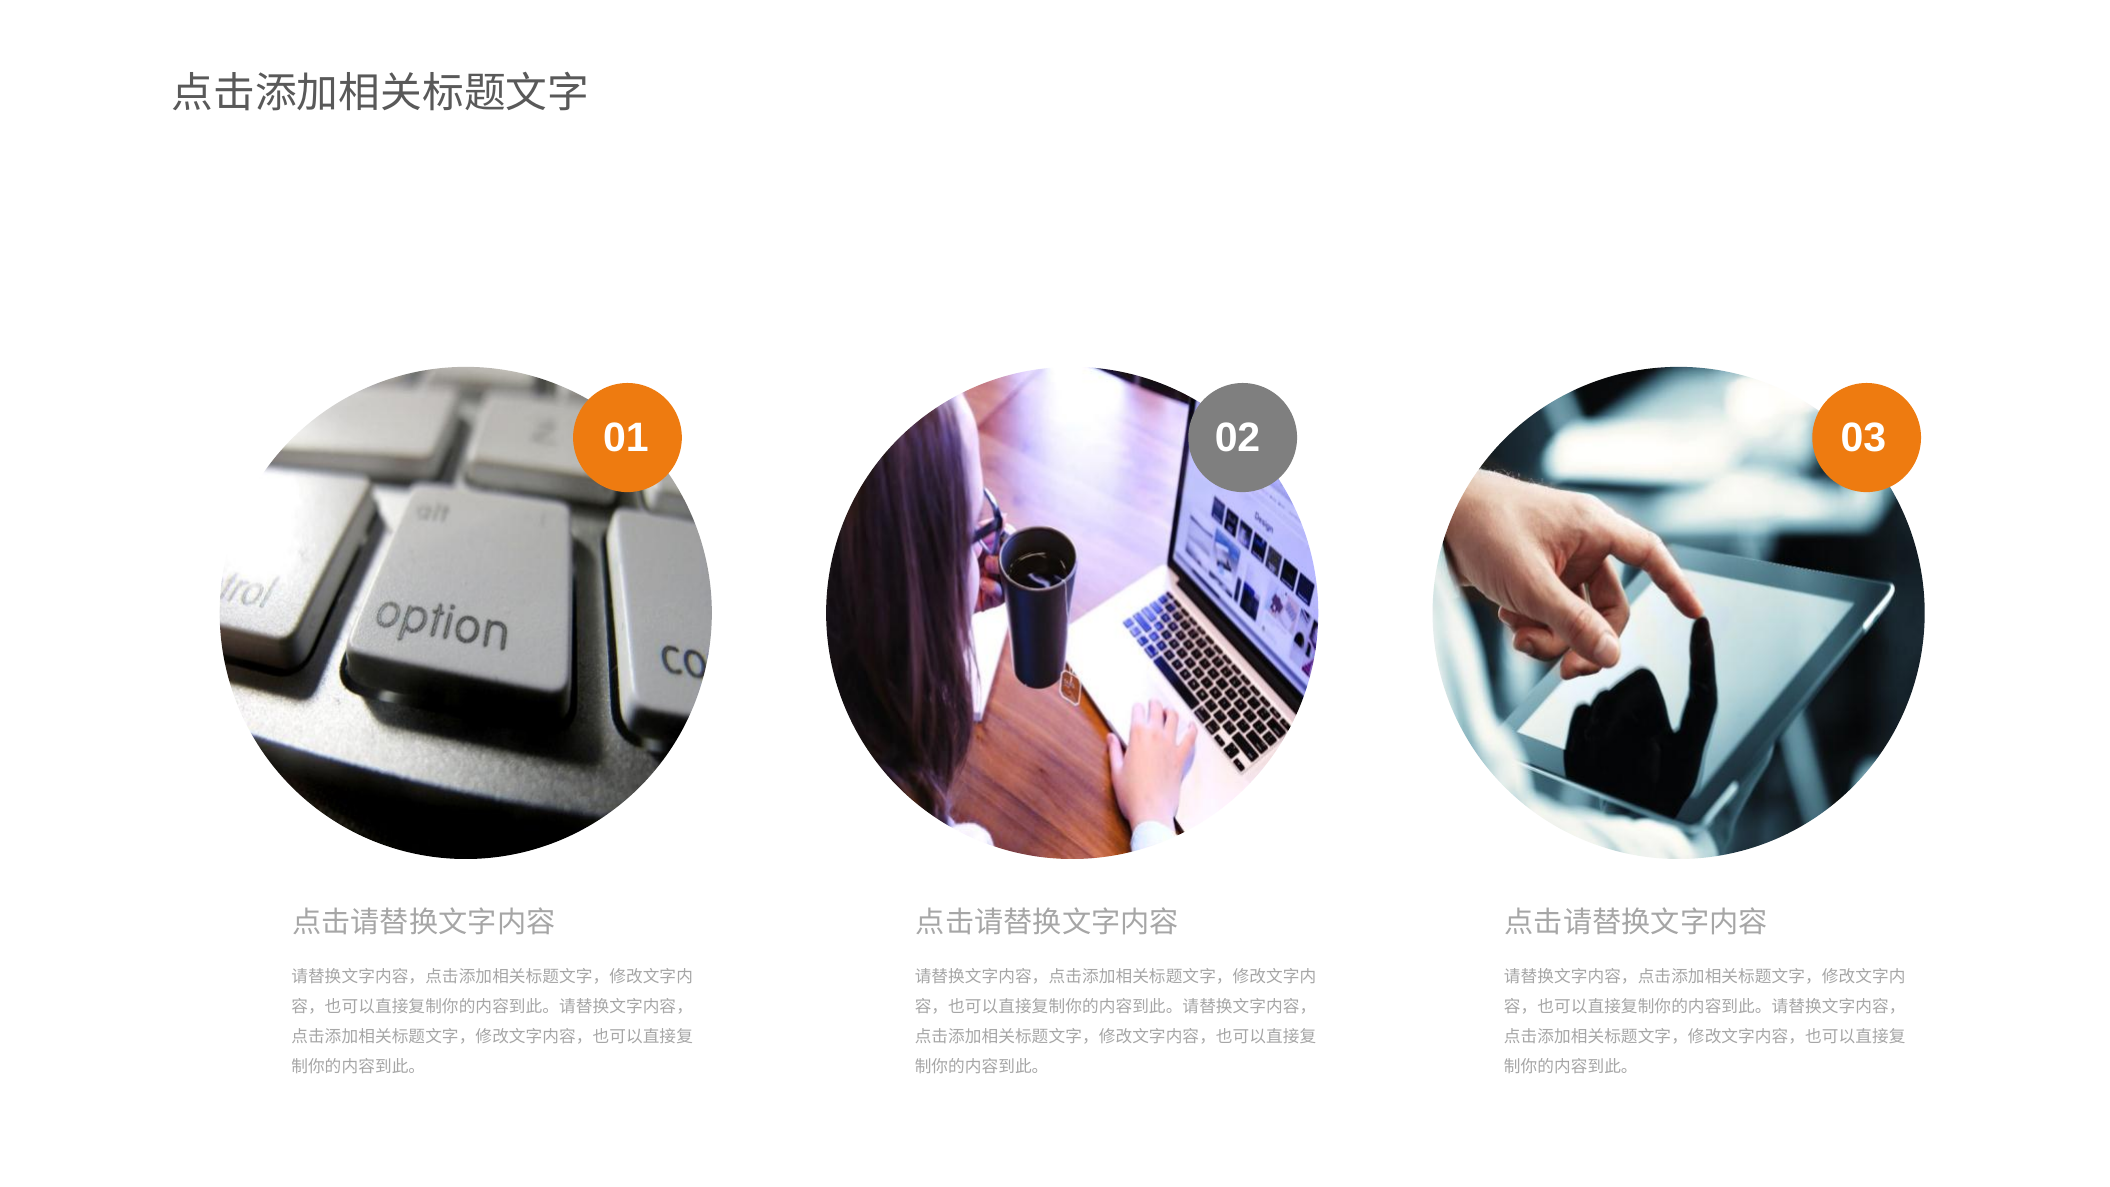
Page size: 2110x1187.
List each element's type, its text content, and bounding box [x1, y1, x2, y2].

text_box 点击请替换文字内容 [1488, 895, 1785, 947]
text_box 请替换文字内容，点击添加相关标题文字，修改文字内容，也可以直接复制你的内容到此。请替换文字内容，点击添加相关标题文字，修改文字内容，也可以直接复制你的内容到此。 [1487, 948, 1933, 1085]
text_box [218, 365, 713, 861]
text_box 请替换文字内容，点击添加相关标题文字，修改文字内容，也可以直接复制你的内容到此。请替换文字内容，点击添加相关标题文字，修改文字内容，也可以直接复制你的内容到此。 [898, 948, 1344, 1085]
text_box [1812, 382, 1922, 493]
text_box 点击请替换文字内容 [276, 895, 573, 947]
text_box [825, 365, 1320, 861]
text_box 点击请替换文字内容 [899, 895, 1196, 947]
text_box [1188, 382, 1298, 493]
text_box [573, 382, 682, 493]
text_box 点击添加相关标题文字 [135, 44, 625, 137]
text_box [1431, 365, 1926, 861]
text_box 请替换文字内容，点击添加相关标题文字，修改文字内容，也可以直接复制你的内容到此。请替换文字内容，点击添加相关标题文字，修改文字内容，也可以直接复制你的内容到此。 [275, 948, 720, 1085]
